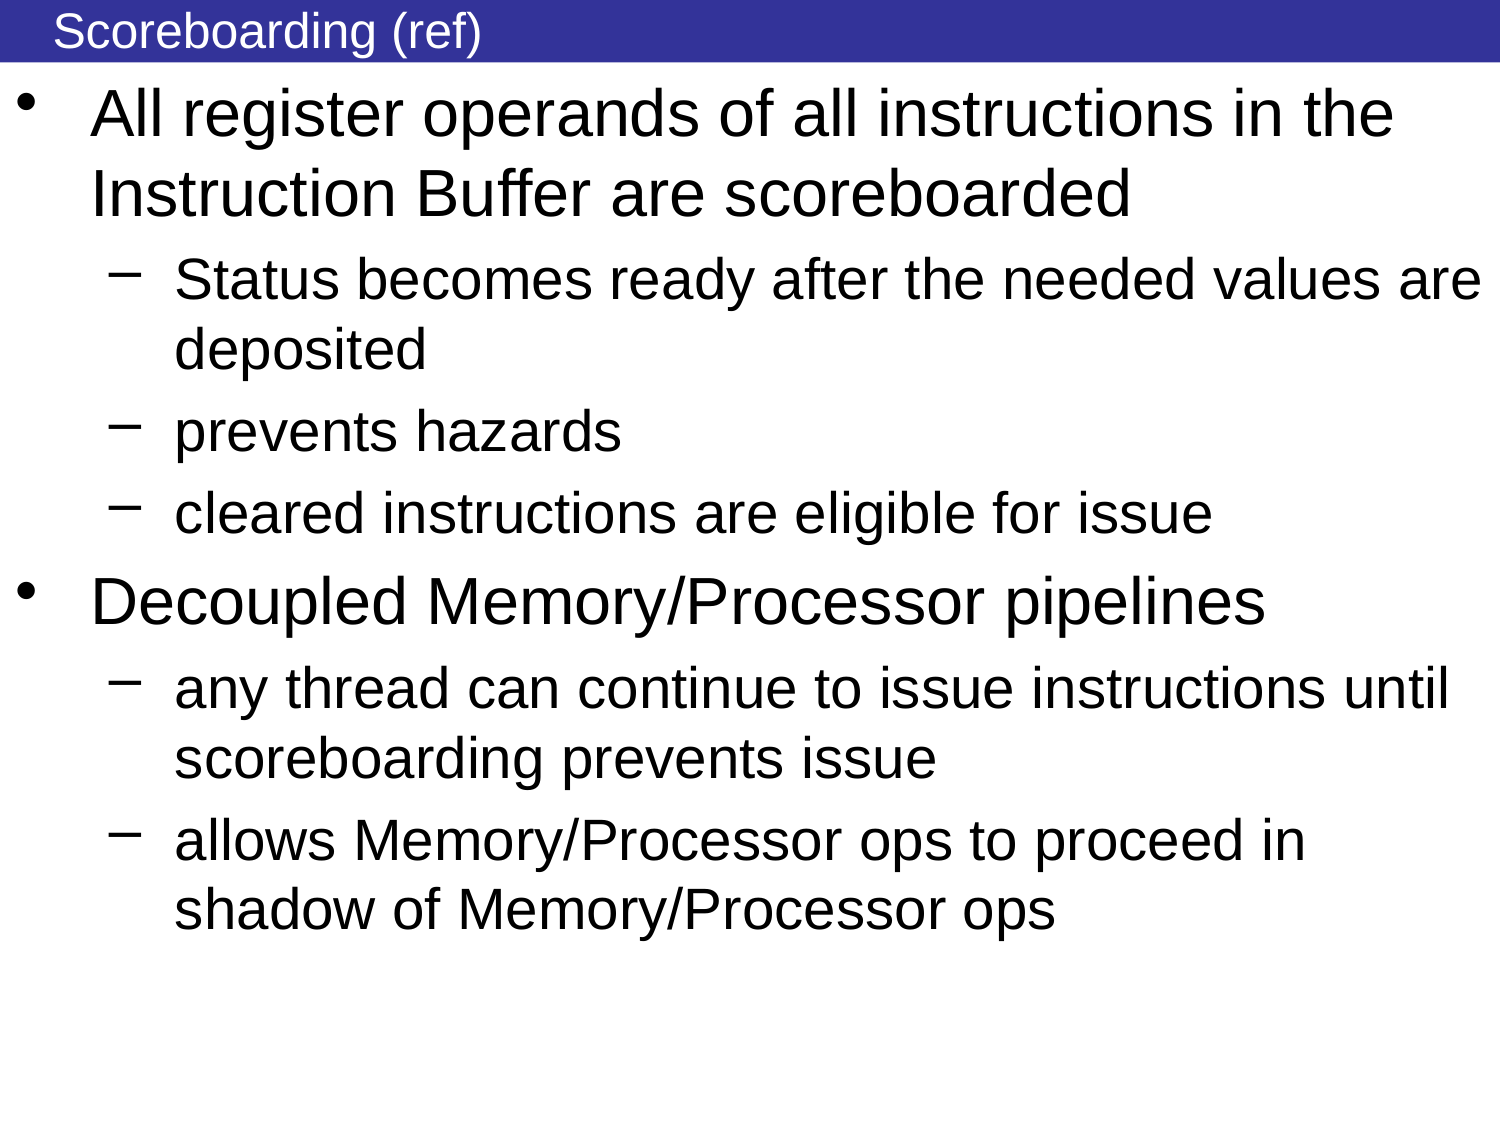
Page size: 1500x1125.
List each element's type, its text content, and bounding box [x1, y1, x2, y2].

title Scoreboarding (ref) [37, 7, 1426, 51]
list All register operands of all instructions in the Instruction Buffer are scoreboarded Status becomes ready after the needed values are deposited prevents hazards cleared instructions are eligible for issue Decoupled Memory/Processor pipelines any thread can continue to issue instructions until scoreboarding prevents issue allows Memory/Processor ops to proceed in shadow of Memory/Processor ops [0, 62, 1500, 1125]
